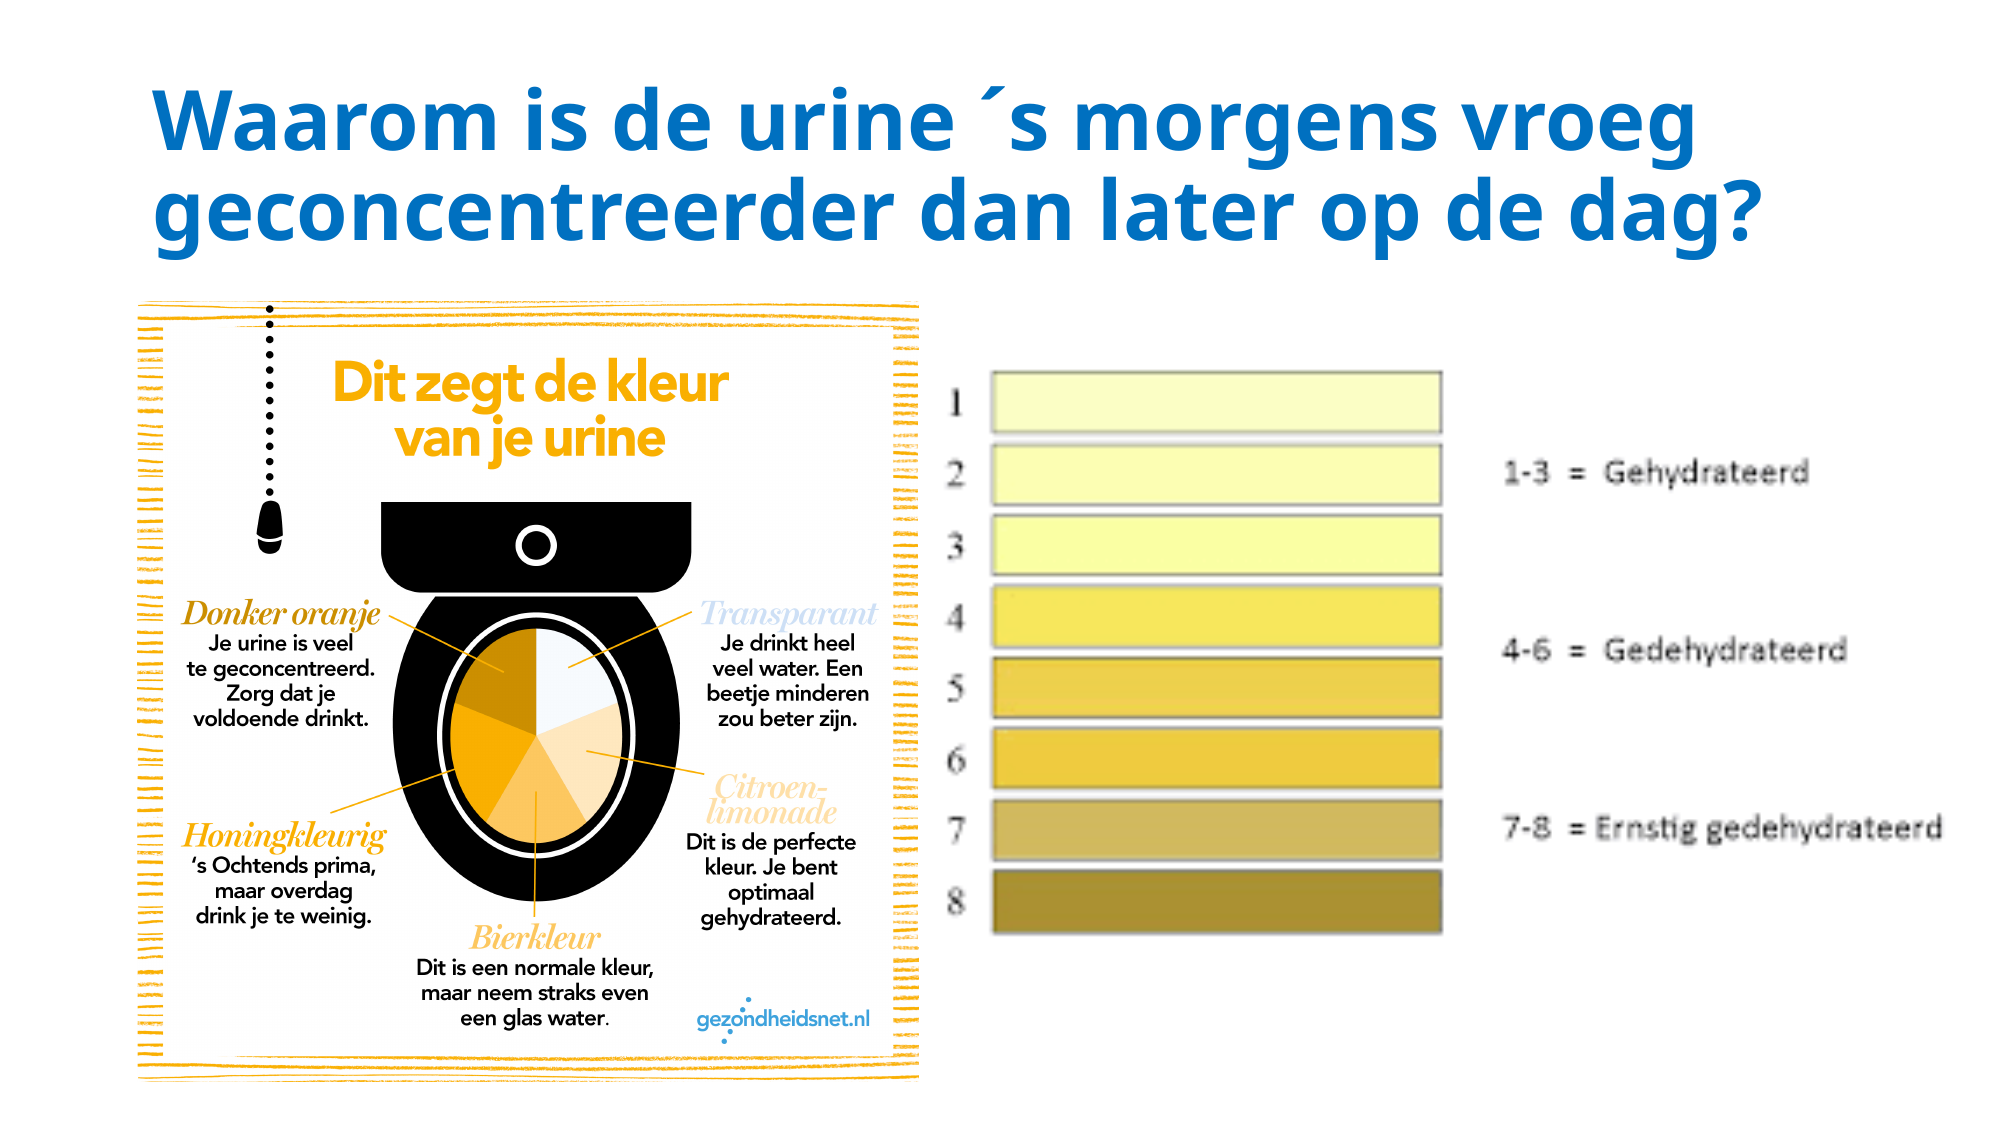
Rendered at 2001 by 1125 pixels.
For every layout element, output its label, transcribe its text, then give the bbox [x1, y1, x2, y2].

picture [918, 358, 1956, 947]
title Waarom is de urine ´s morgens vroeg geconcentreerder dan later op de dag? [137, 59, 1863, 278]
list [137, 301, 919, 1082]
